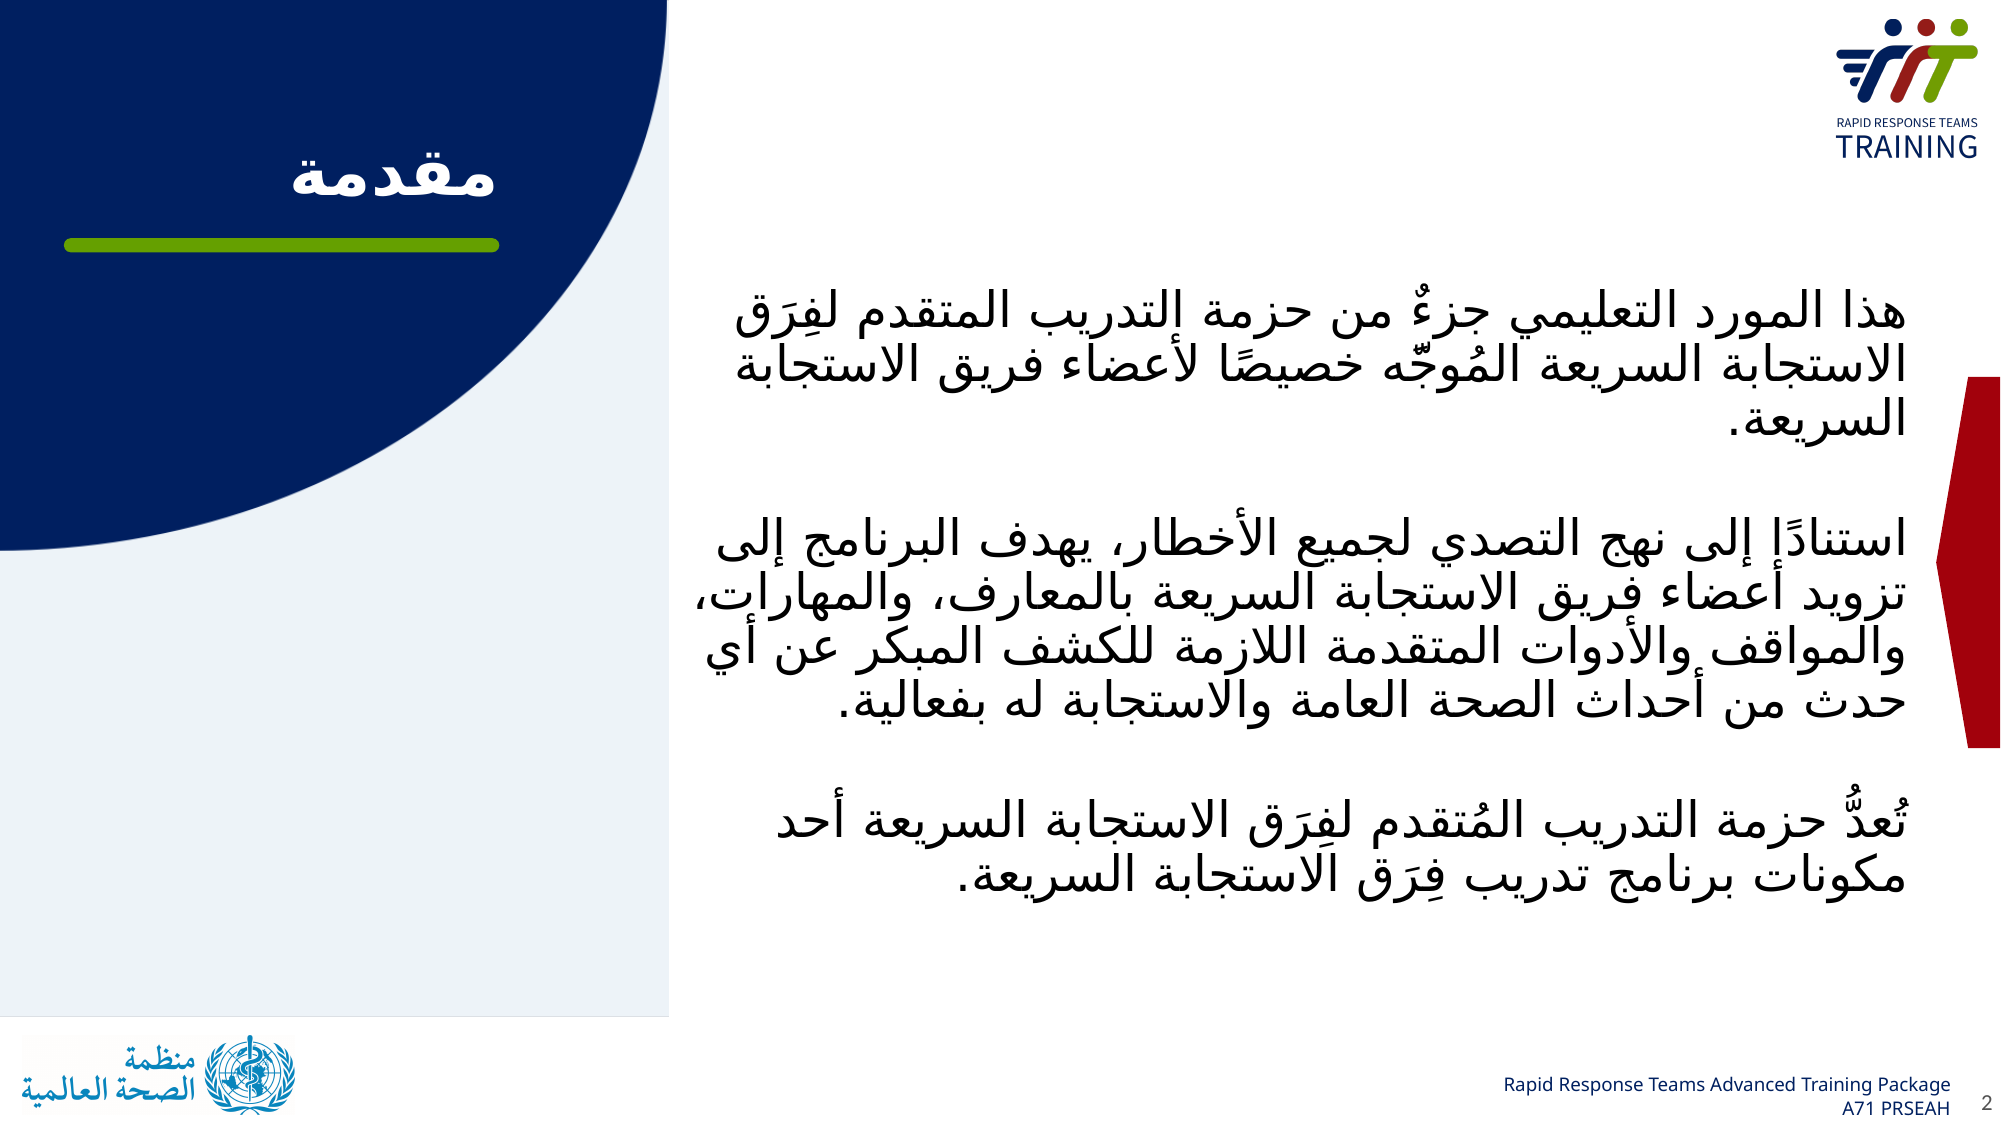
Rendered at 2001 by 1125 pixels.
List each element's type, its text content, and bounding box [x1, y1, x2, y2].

picture [22, 1035, 295, 1115]
title مقدمة [0, 14, 500, 333]
picture [252, 1050, 258, 1059]
list هذا المورد التعليمي جزءٌ من حزمة التدريب المتقدم لفِرَق الاستجابة السريعة المُوجَّه خصيصًا لأعضاء فريق الاستجابة السريعة. استنادًا إلى نهج التصدي لجميع الأخطار، يهدف البرنامج إلى تزويد أعضاء فريق الاستجابة السريعة بالمعارف، والمهارات، والمواقف والأدوات المتقدمة اللازمة للكشف المبكر عن أي حدث من أحداث الصحة العامة والاستجابة له بفعالية. تُعدُّ حزمة التدريب المُتقدم لفِرَق الاستجابة السريعة أحد مكونات برنامج تدريب فِرَق الاستجابة السريعة. [673, 137, 1910, 1049]
picture [1835, 19, 1978, 167]
picture [0, 0, 669, 1018]
slide_number 2 [1882, 1037, 1916, 1092]
text_box [63, 238, 500, 253]
